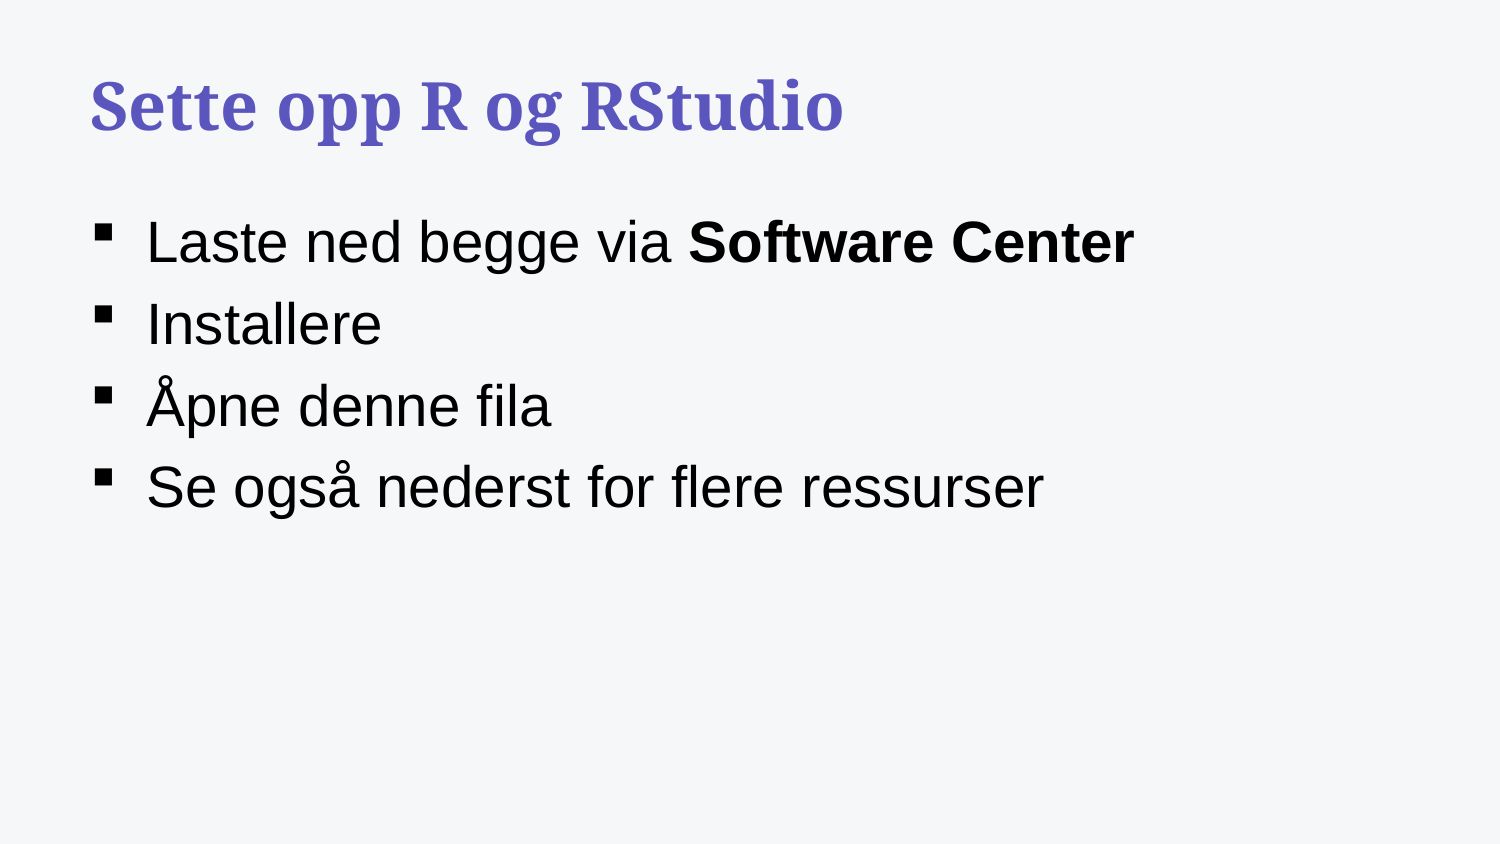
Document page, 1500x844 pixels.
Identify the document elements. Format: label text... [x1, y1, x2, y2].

list Laste ned begge via Software Center Installere Åpne denne fila Se også nederst for flere ressurser [75, 196, 1425, 754]
title Sette opp R og RStudio [75, 33, 1425, 175]
